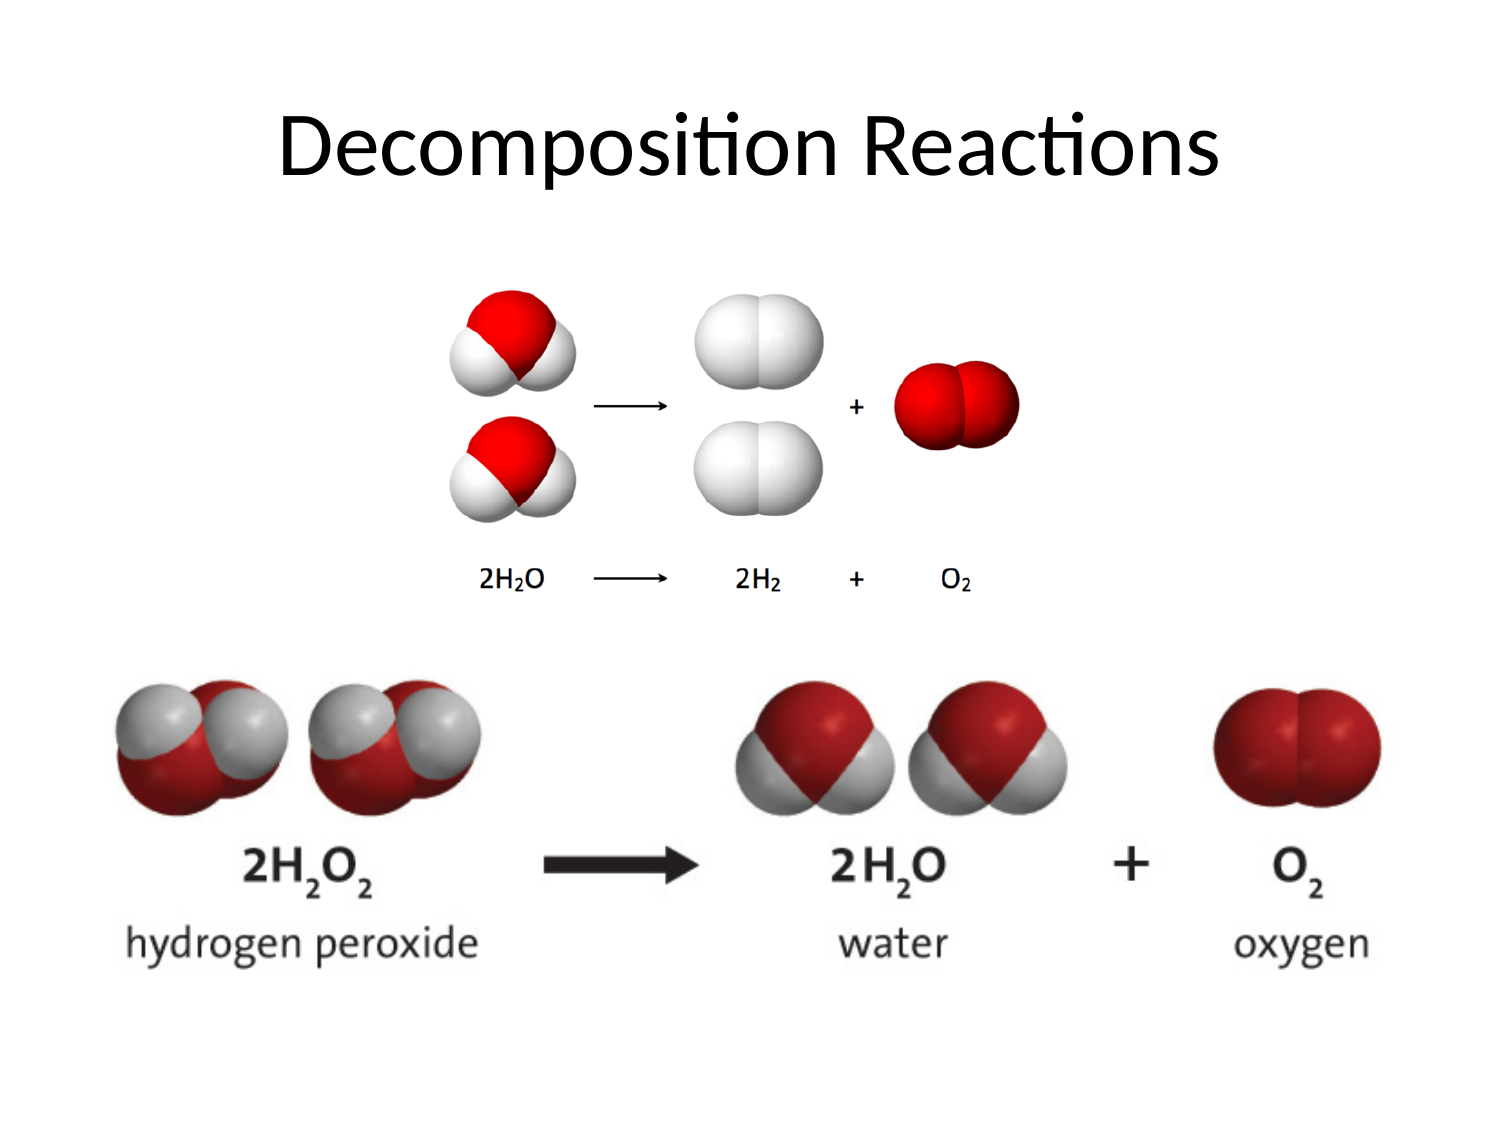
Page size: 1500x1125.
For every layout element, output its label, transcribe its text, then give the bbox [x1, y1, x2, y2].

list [74, 252, 1390, 621]
title Decomposition Reactions [75, 45, 1425, 233]
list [74, 629, 1426, 1006]
